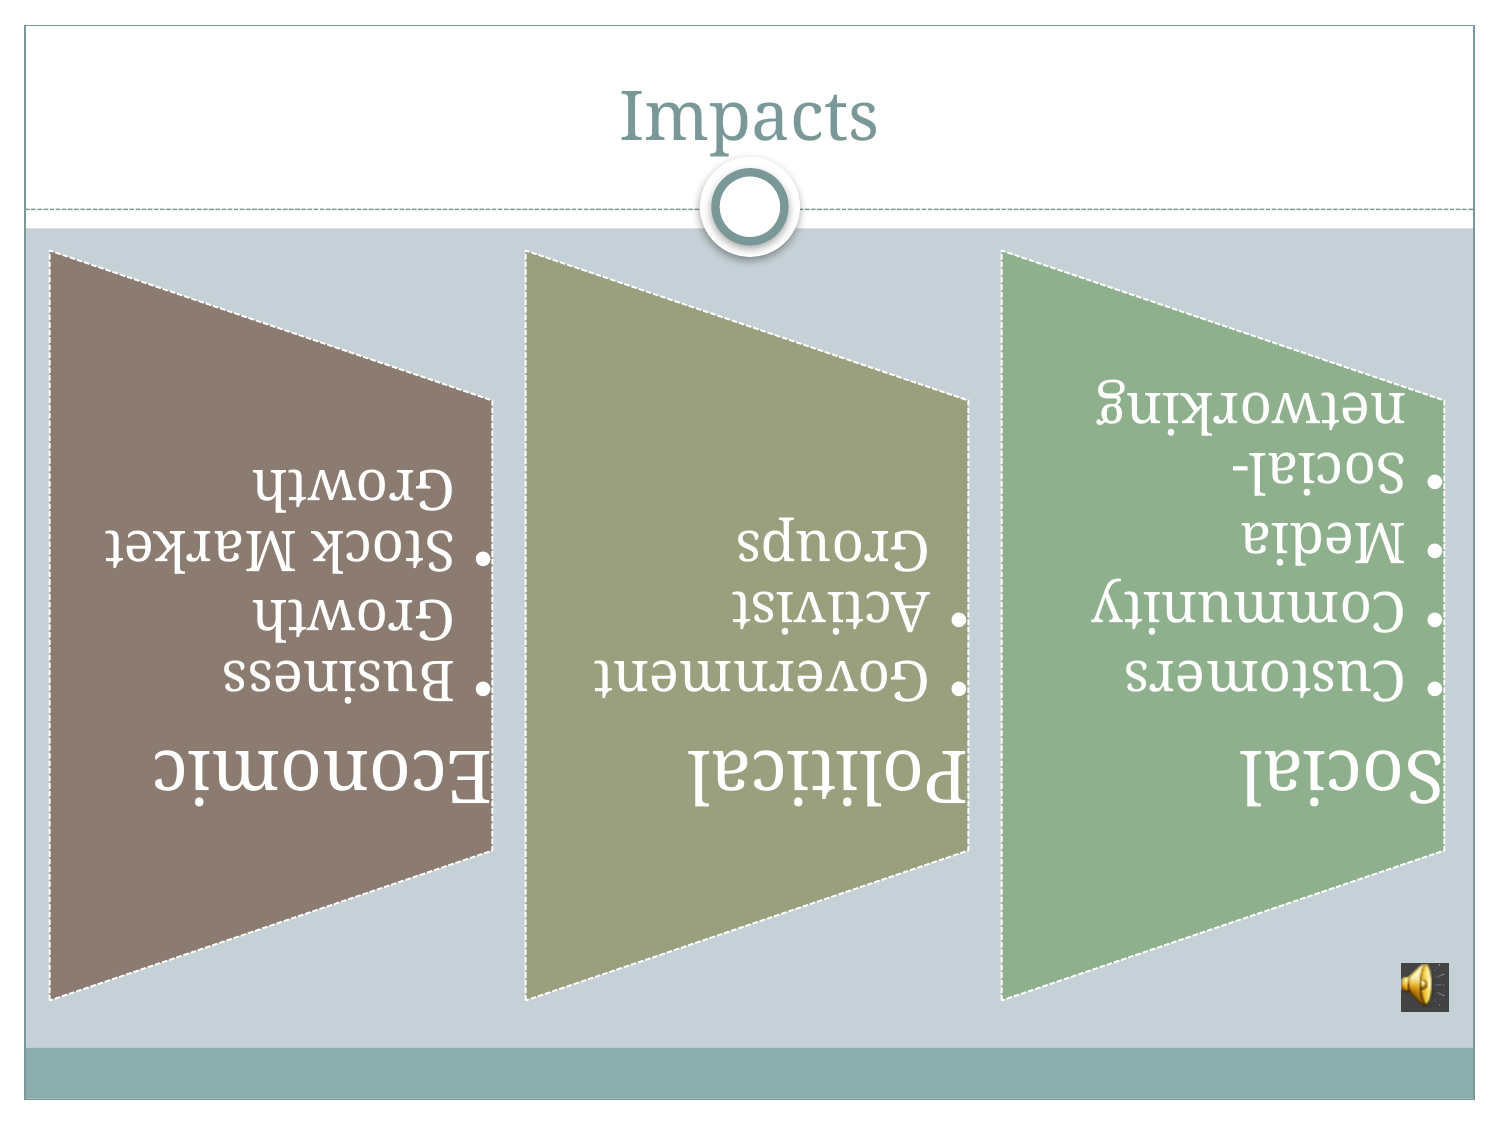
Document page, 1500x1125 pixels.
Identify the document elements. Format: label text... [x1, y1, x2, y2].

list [49, 250, 1445, 1001]
picture [1399, 962, 1451, 1013]
title Impacts [49, 37, 1450, 162]
